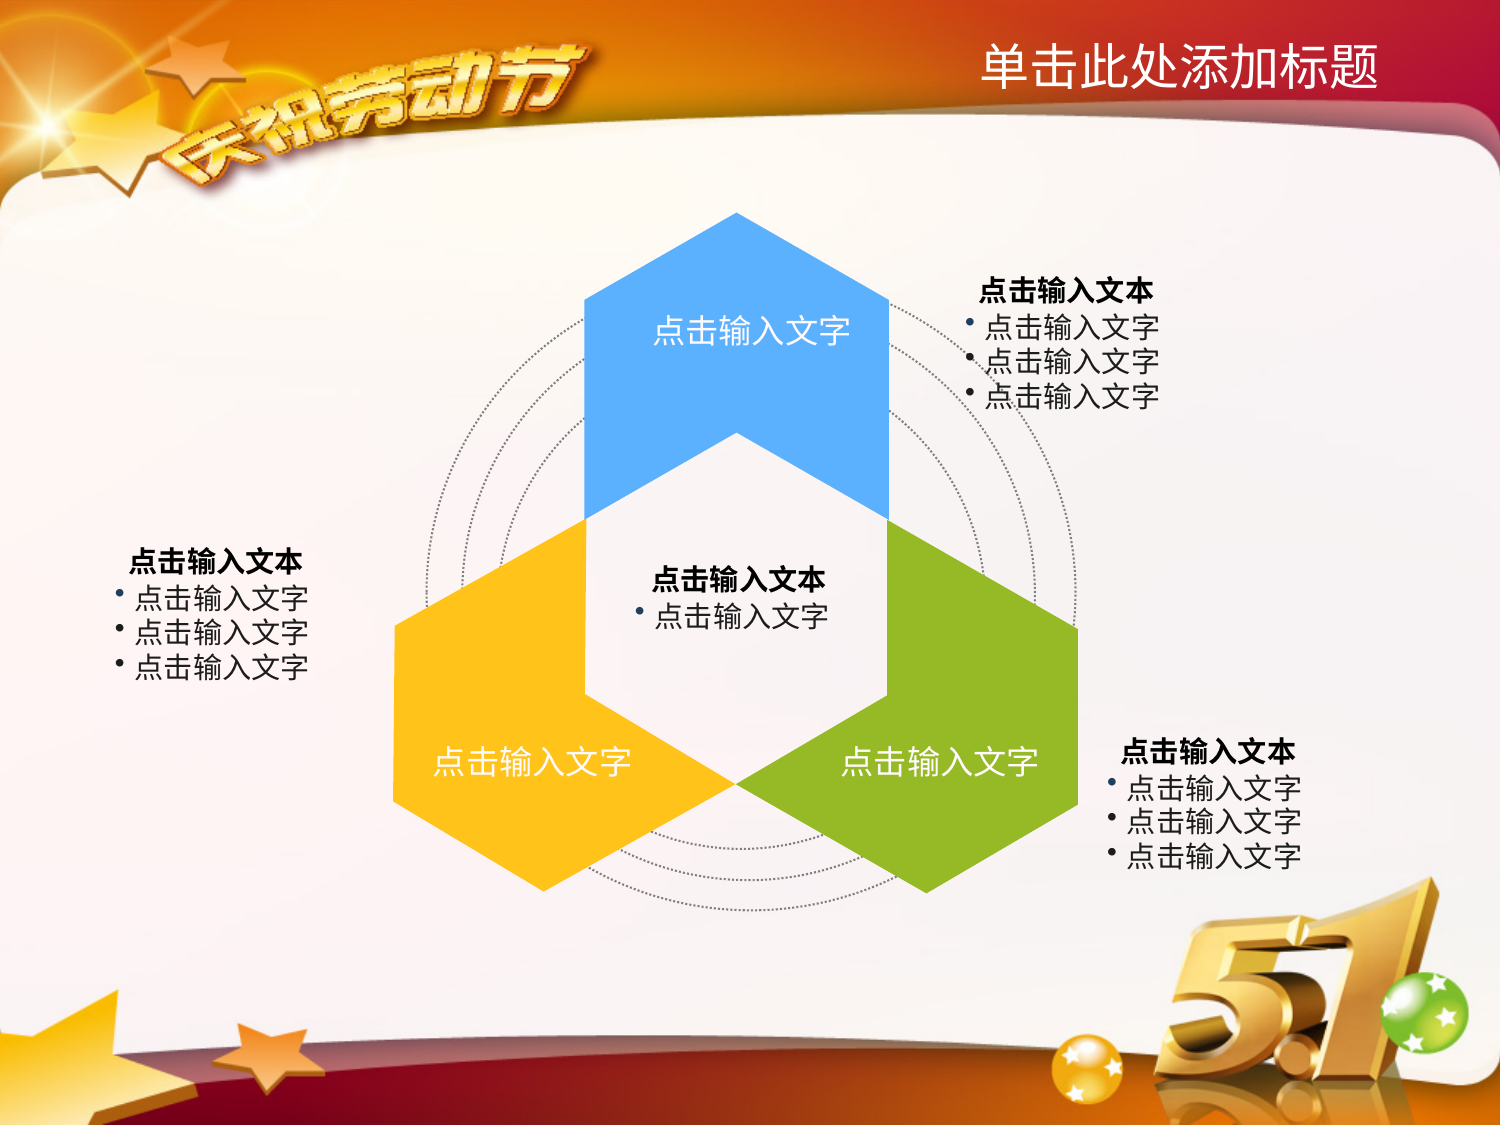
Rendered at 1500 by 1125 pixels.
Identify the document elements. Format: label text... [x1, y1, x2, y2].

text_box 点击输入文本 点击输入文字 [584, 554, 881, 640]
text_box [652, 785, 823, 849]
text_box 点击输入文字 [816, 734, 1064, 789]
text_box [620, 832, 862, 881]
text_box [889, 344, 1035, 603]
text_box 点击输入文本 点击输入文字 点击输入文字 点击输入文字 [950, 265, 1247, 421]
text_box 单击此处添加标题 [425, 19, 1395, 113]
text_box [735, 519, 1078, 894]
text_box [500, 418, 584, 566]
text_box [393, 519, 736, 892]
text_box [889, 410, 984, 574]
text_box [585, 433, 887, 783]
text_box 点击输入文本 点击输入文字 点击输入文字 点击输入文字 [1092, 725, 1389, 881]
text_box [426, 318, 584, 607]
text_box [584, 212, 889, 520]
text_box [978, 421, 1076, 626]
text_box 点击输入文本 点击输入文字 点击输入文字 点击输入文字 [100, 536, 397, 692]
text_box [889, 303, 950, 389]
text_box [462, 359, 584, 587]
text_box [588, 850, 896, 911]
picture [0, 0, 1500, 1125]
text_box 点击输入文字 [628, 302, 876, 358]
text_box 点击输入文字 [409, 734, 657, 789]
